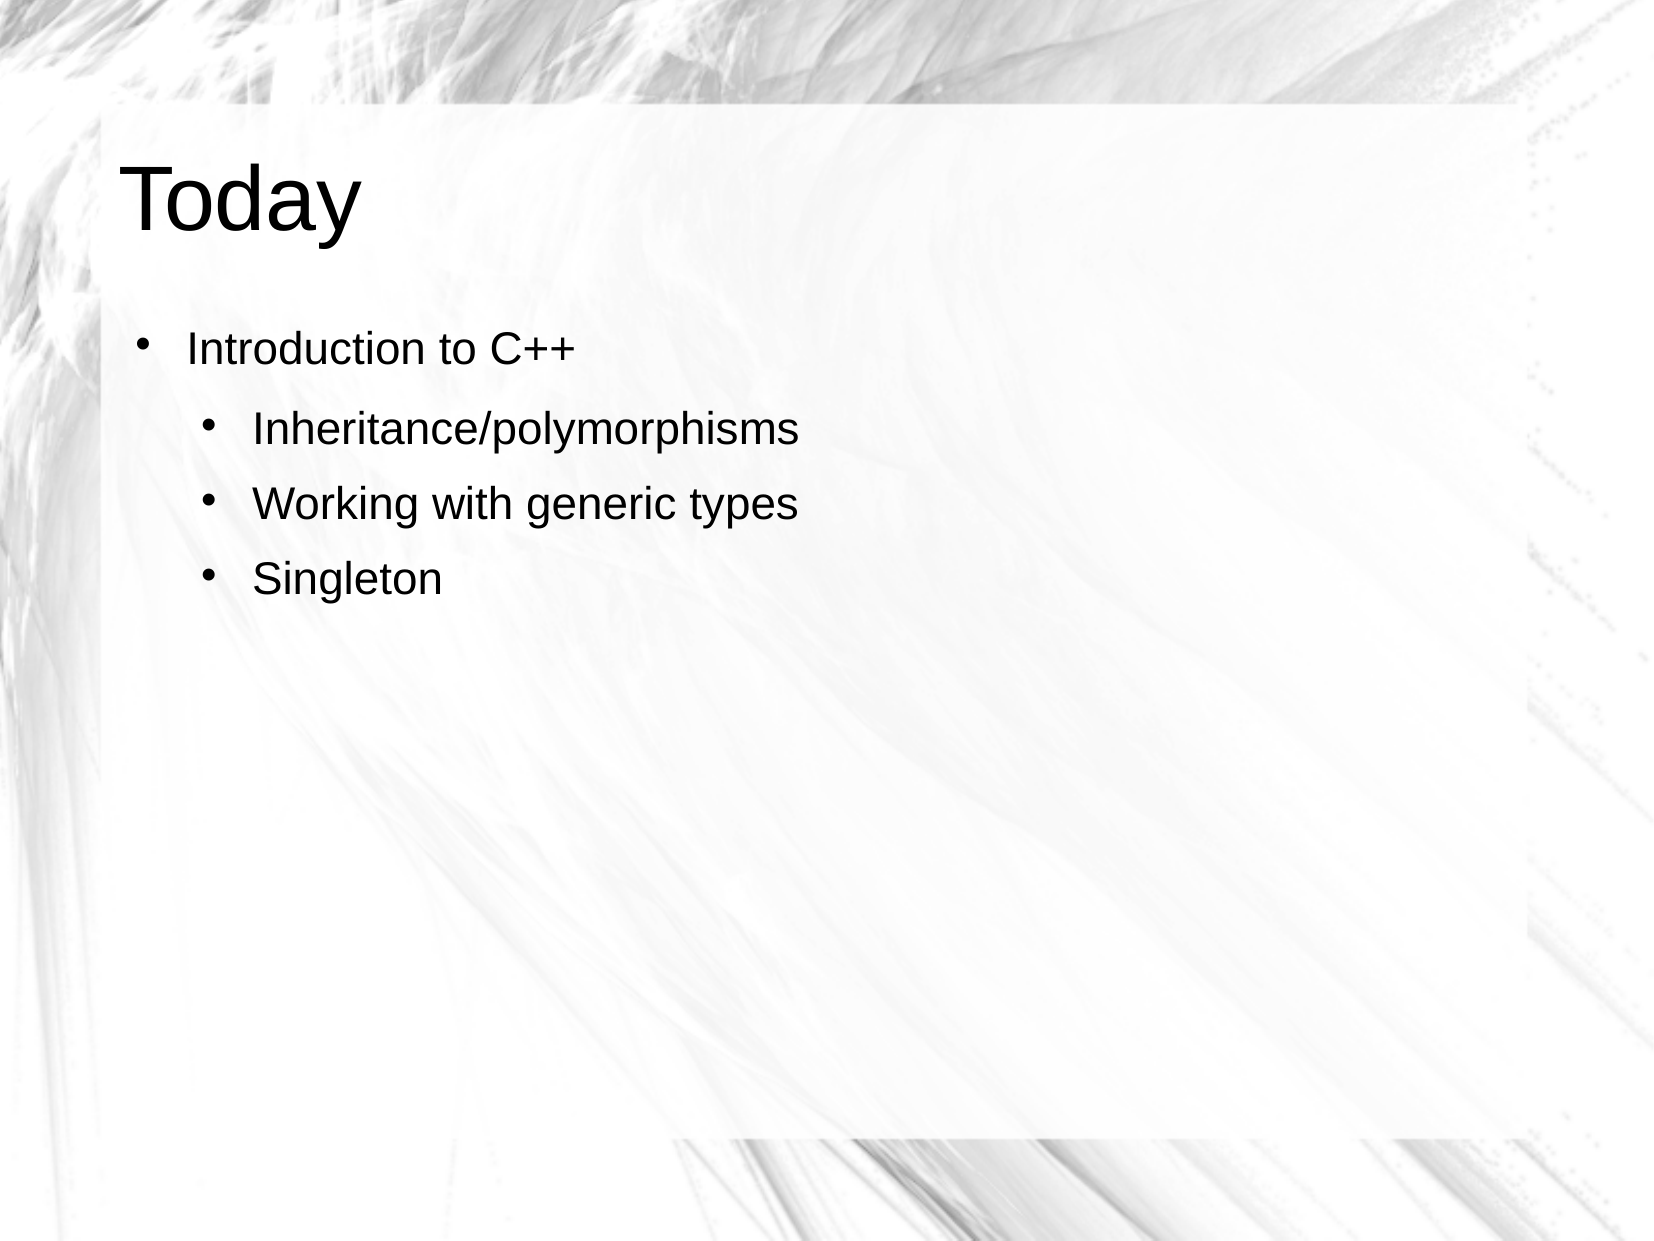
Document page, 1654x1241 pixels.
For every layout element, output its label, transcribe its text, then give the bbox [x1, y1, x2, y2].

list Introduction to C++ Inheritance/polymorphisms Working with generic types Singleton [118, 319, 1571, 1109]
title Today [118, 93, 1506, 299]
picture [0, 0, 1654, 1241]
